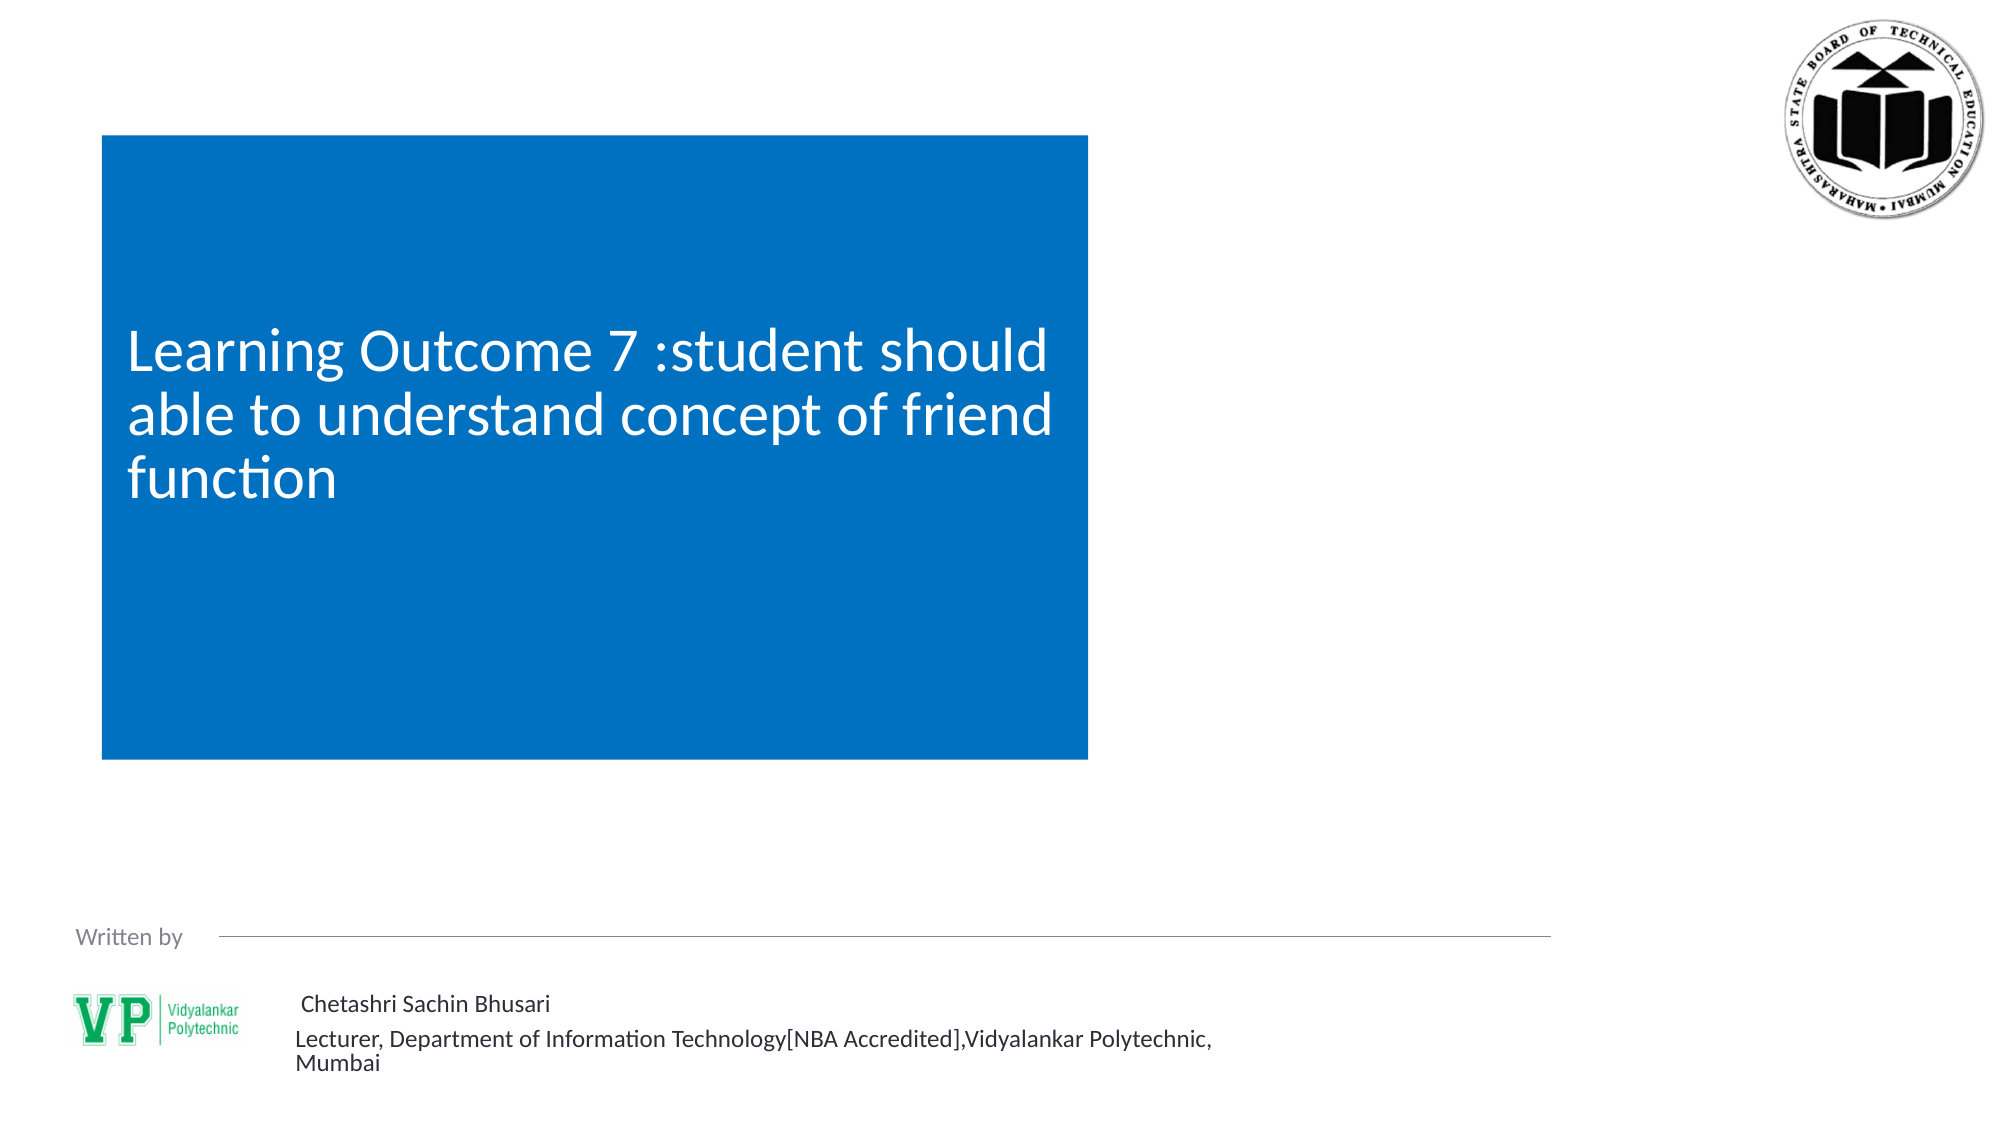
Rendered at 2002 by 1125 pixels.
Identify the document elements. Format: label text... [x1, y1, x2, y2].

title Learning Outcome 7 :student should able to understand concept of friend function [127, 320, 1087, 524]
list Chetashri Sachin Bhusari [295, 990, 726, 1017]
list Lecturer, Department of Information Technology[NBA Accredited],Vidyalankar Polytechnic, Mumbai [295, 1028, 1302, 1058]
picture [68, 990, 246, 1050]
picture [1764, 0, 2001, 237]
